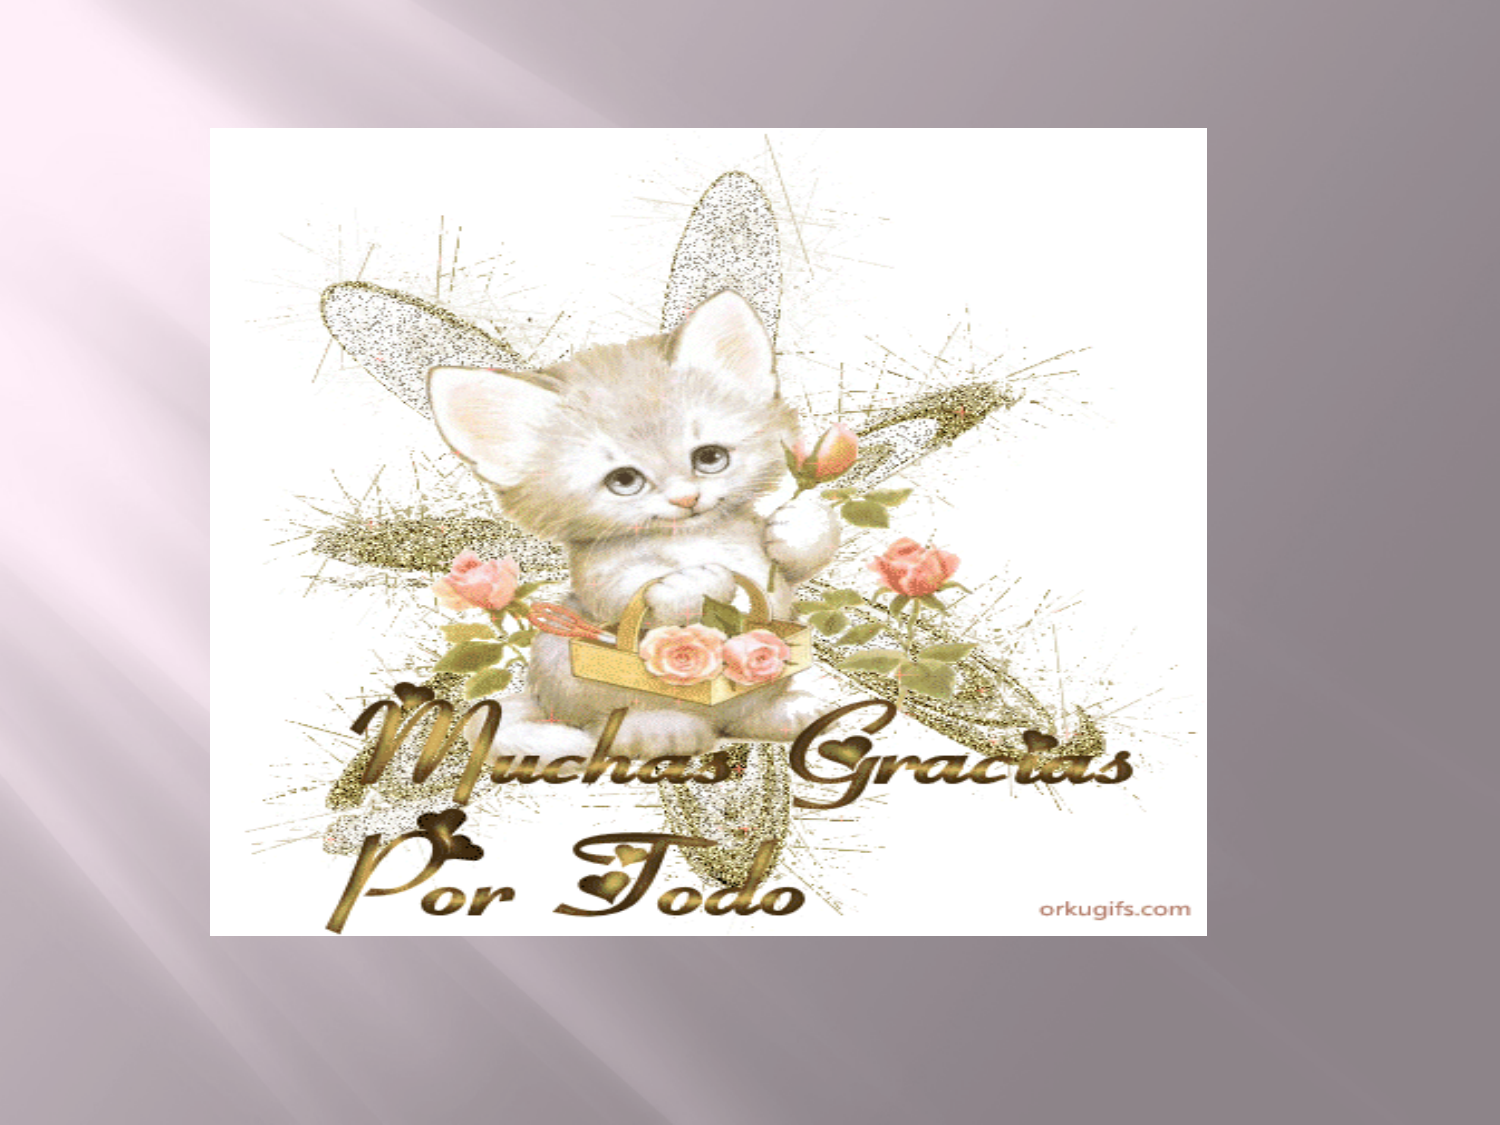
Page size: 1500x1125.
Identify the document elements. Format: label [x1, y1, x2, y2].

picture [210, 128, 1208, 936]
